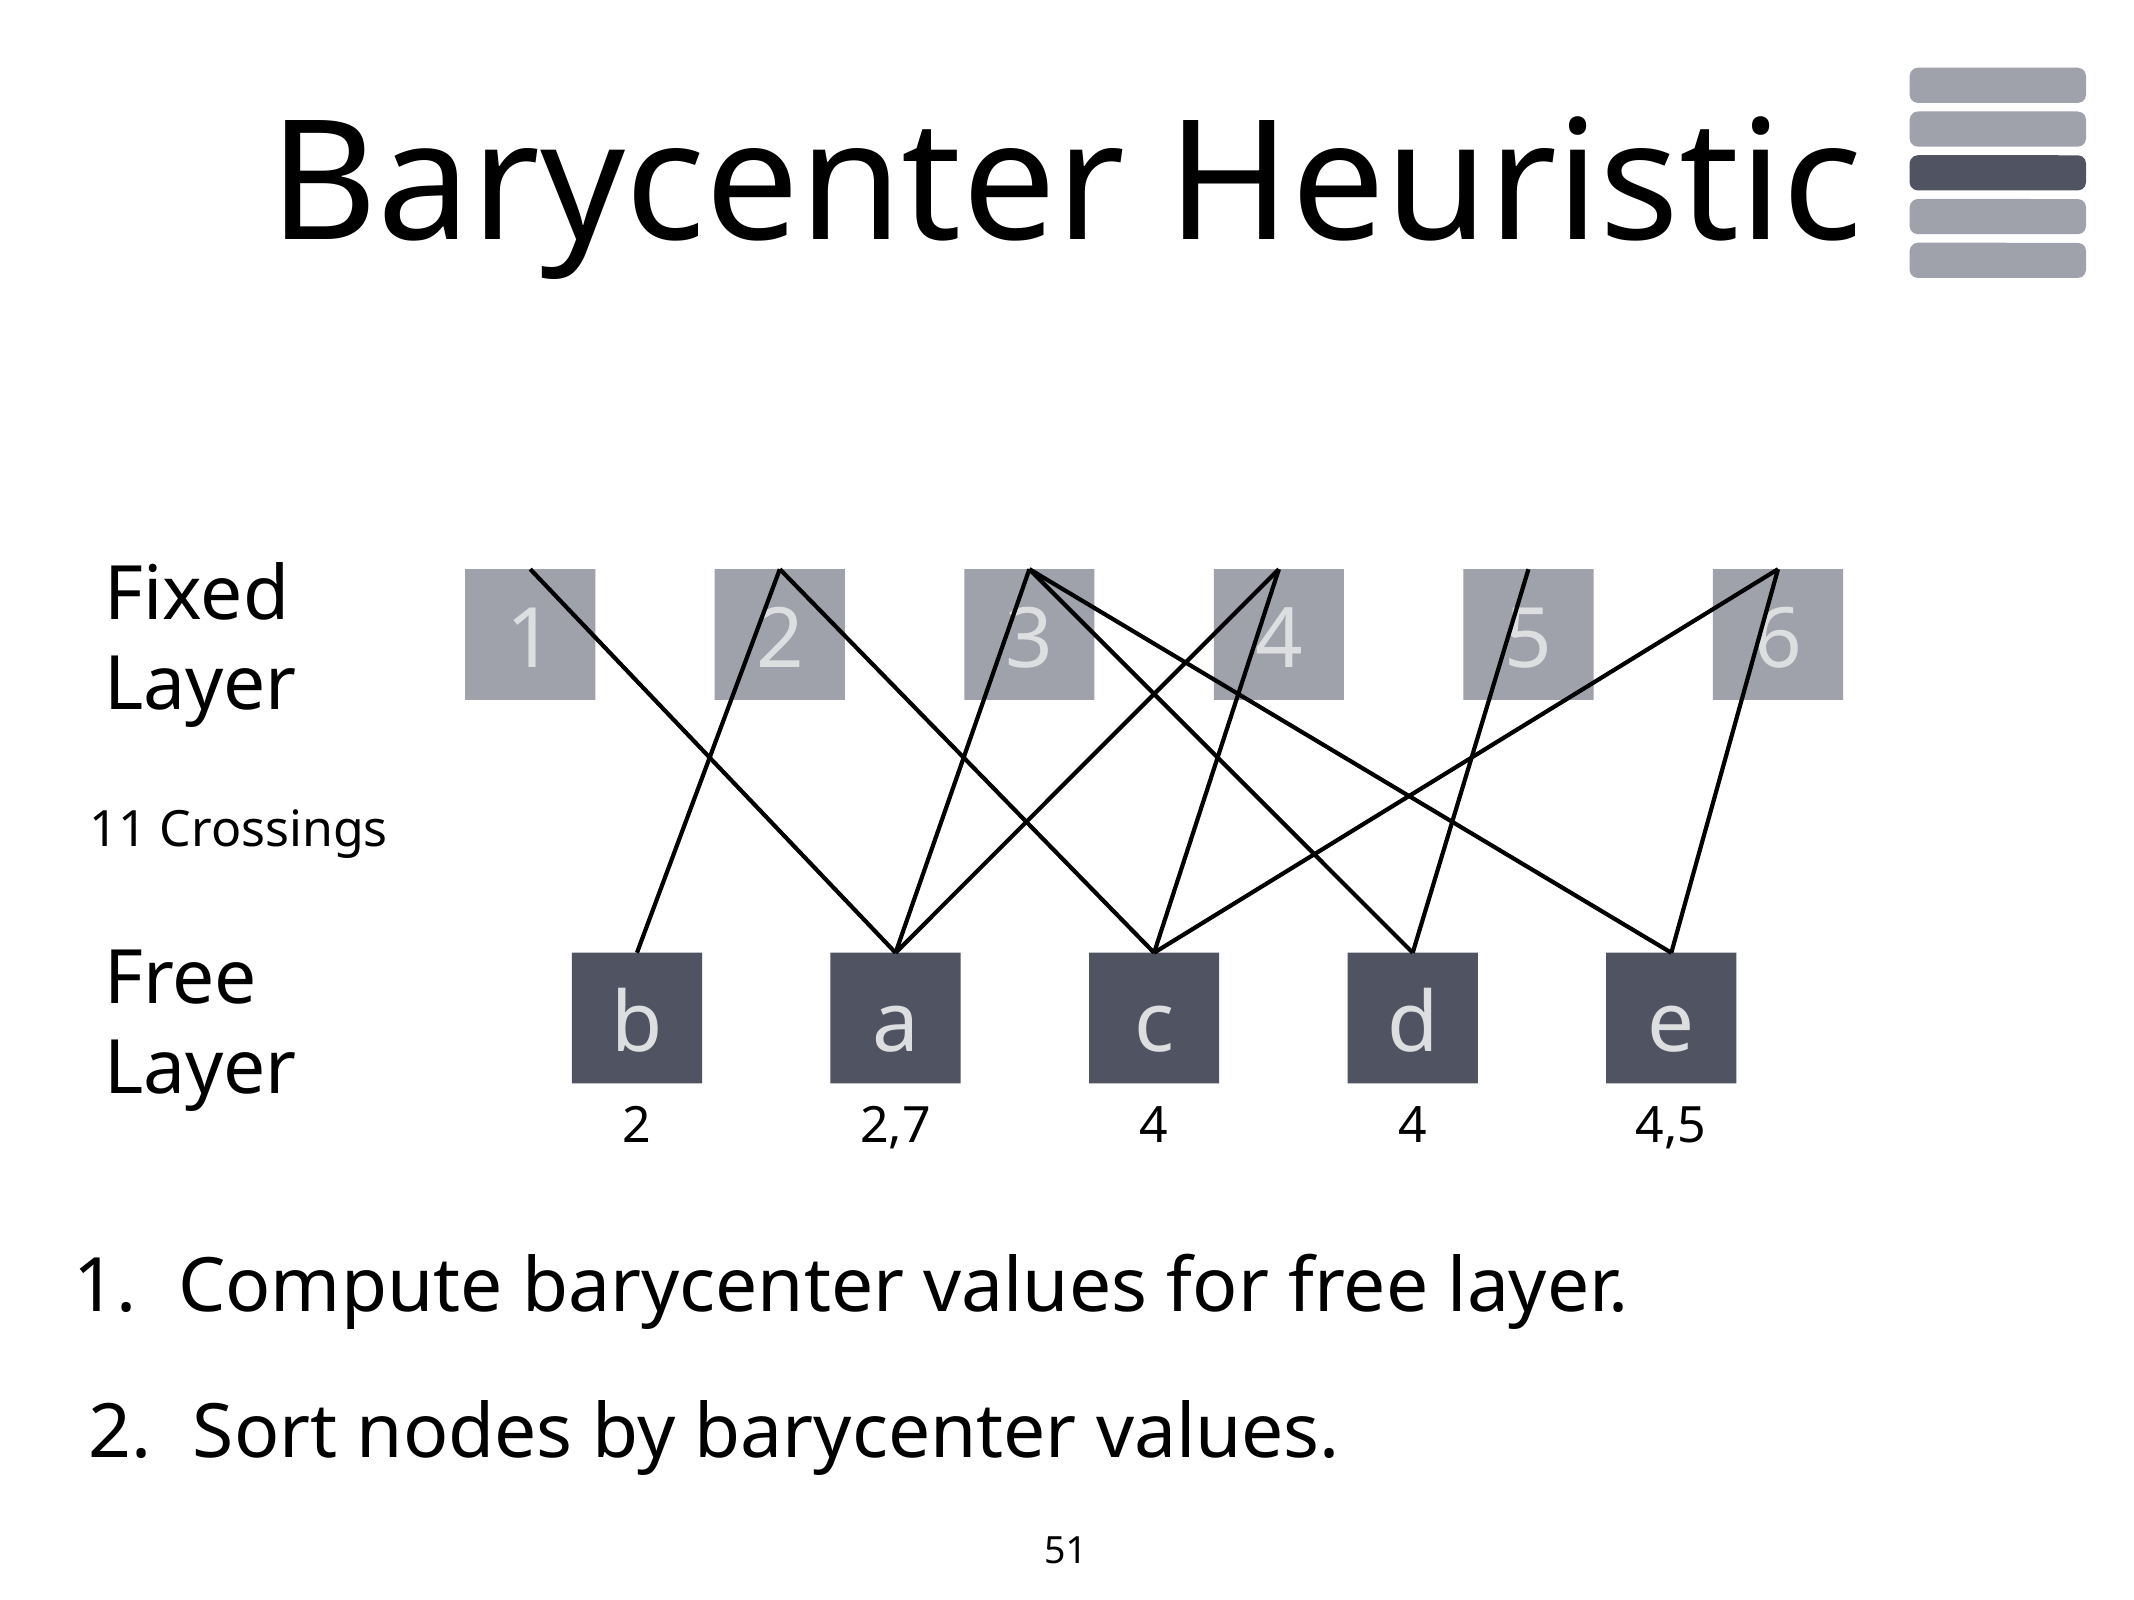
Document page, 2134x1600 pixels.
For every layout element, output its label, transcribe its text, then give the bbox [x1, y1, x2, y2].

text_box 6 [1765, 569, 1844, 700]
text_box Sort nodes by barycenter values. [80, 1374, 1350, 1481]
text_box 6 [1712, 576, 1773, 626]
text_box 2 [762, 575, 831, 626]
text_box 3 [964, 569, 1026, 626]
text_box 2 [784, 569, 845, 626]
text_box 11 Crossings [81, 788, 397, 865]
title Barycenter Heuristic [155, 0, 1978, 351]
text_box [529, 634, 633, 1019]
text_box d [1347, 1026, 1478, 1084]
text_box 6 [1712, 569, 1772, 606]
text_box 4 [1263, 569, 1344, 626]
text_box a [830, 1026, 961, 1084]
text_box 2 [714, 569, 777, 626]
text_box 1 [534, 569, 596, 627]
text_box 4 [1213, 569, 1275, 626]
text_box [1153, 634, 1668, 1019]
text_box Fixed Layer [95, 536, 306, 733]
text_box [779, 634, 890, 1019]
text_box 2 [614, 1083, 660, 1161]
text_box c [1089, 1026, 1220, 1084]
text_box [636, 634, 776, 1019]
text_box e [1606, 1026, 1737, 1084]
text_box 2,7 [851, 1083, 940, 1161]
text_box 5 [1463, 569, 1526, 626]
text_box 3 [1035, 569, 1095, 605]
text_box Compute barycenter values for free layer. [65, 1228, 1638, 1335]
text_box 4,5 [1627, 1083, 1715, 1161]
text_box 1 [465, 569, 581, 700]
text_box 4 [1390, 1083, 1436, 1161]
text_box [1671, 634, 1779, 1019]
text_box 3 [1013, 574, 1082, 626]
text_box 3 [1049, 584, 1095, 626]
slide_number 51 [1034, 1517, 1097, 1581]
text_box 5 [1514, 569, 1594, 626]
text_box 4 [1131, 1083, 1177, 1161]
text_box Free Layer [96, 919, 306, 1117]
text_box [895, 634, 1149, 1019]
text_box b [571, 1025, 703, 1084]
